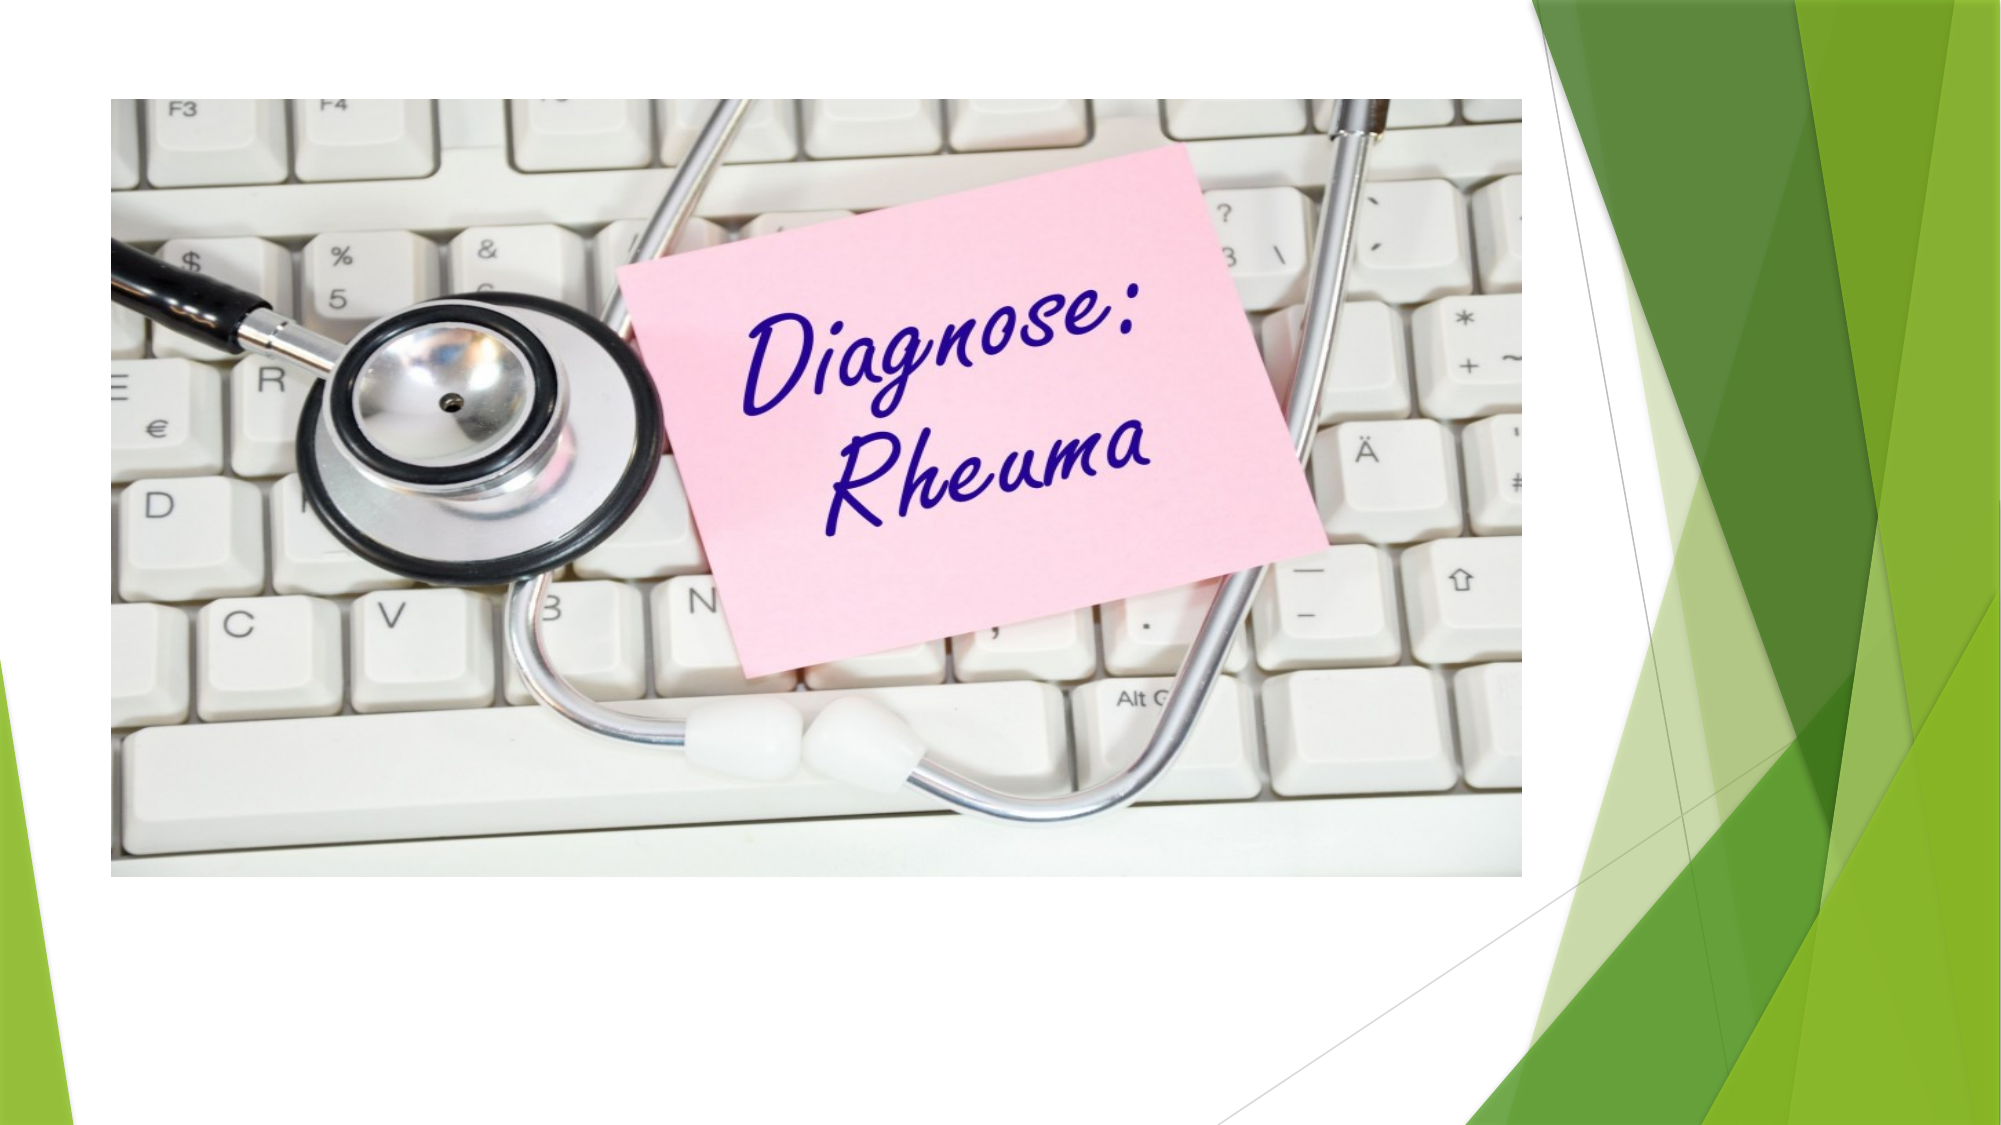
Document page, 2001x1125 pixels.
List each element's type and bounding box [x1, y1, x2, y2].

picture [110, 99, 1522, 877]
